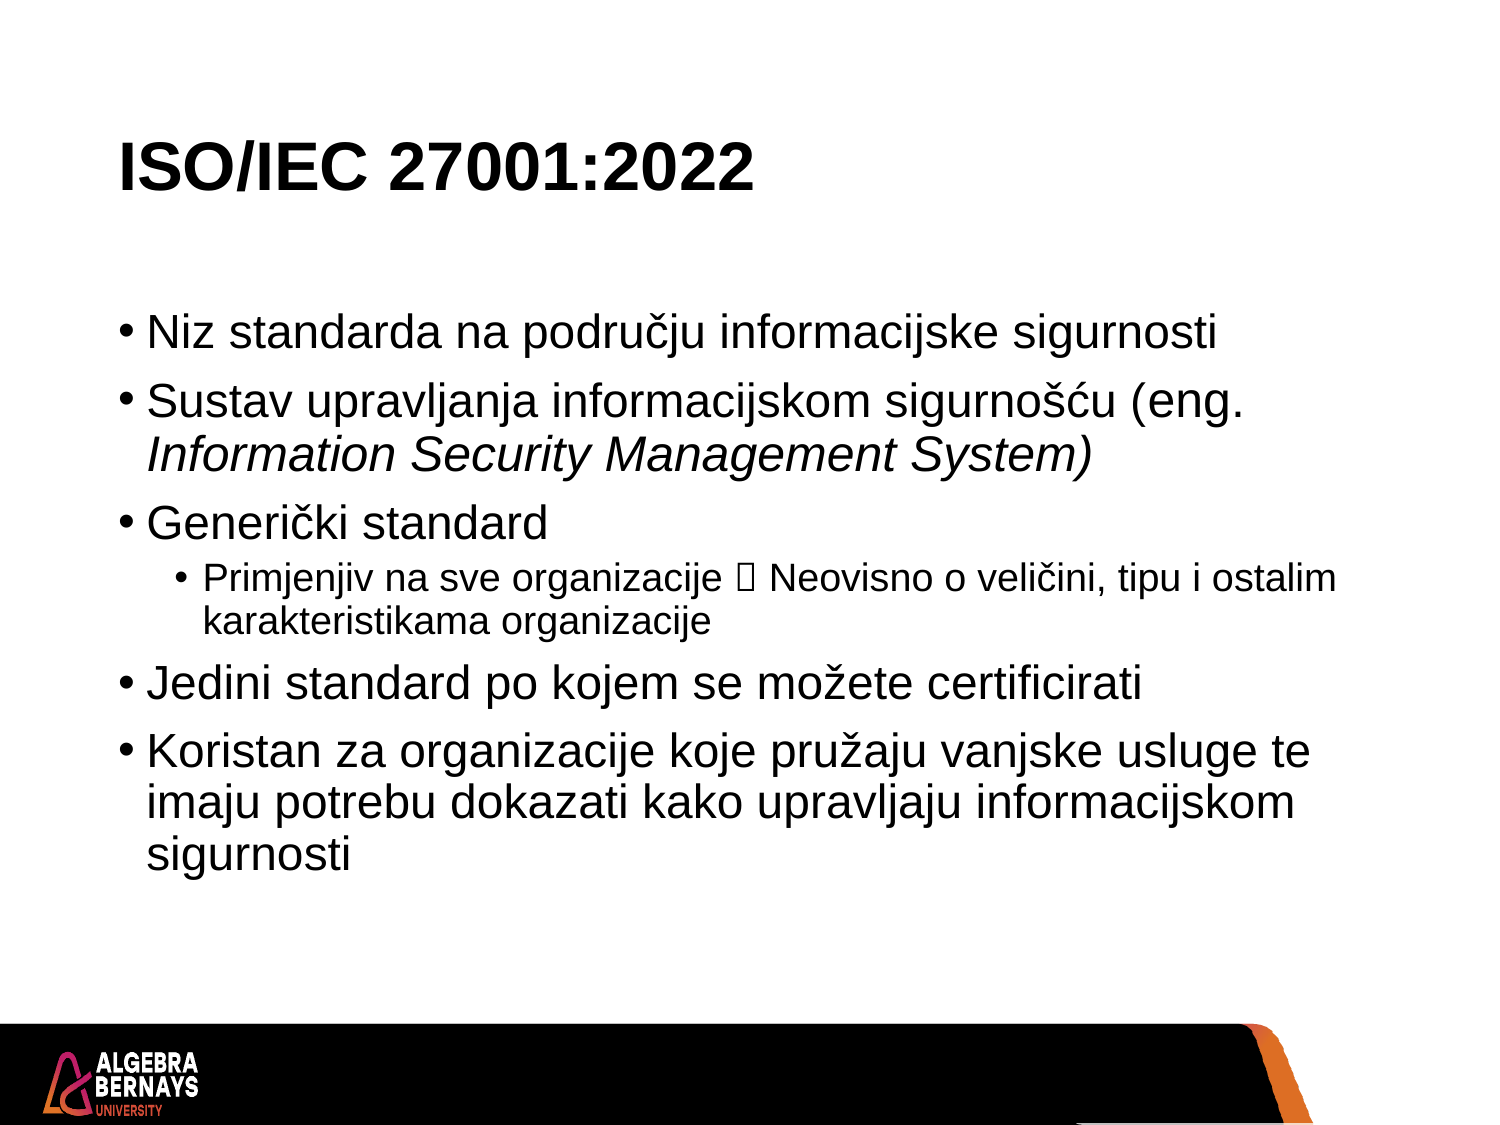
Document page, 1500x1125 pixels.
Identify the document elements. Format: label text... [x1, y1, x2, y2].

picture [0, 1023, 1468, 1125]
list Niz standarda na području informacijske sigurnosti Sustav upravljanja informacijskom sigurnošću (eng. Information Security Management System) Generički standard Primjenjiv na sve organizacije  Neovisno o veličini, tipu i ostalim karakteristikama organizacije Jedini standard po kojem se možete certificirati Koristan za organizacije koje pružaju vanjske usluge te imaju potrebu dokazati kako upravljaju informacijskom sigurnosti [103, 299, 1397, 1014]
title ISO/IEC 27001:2022 [103, 59, 1397, 278]
